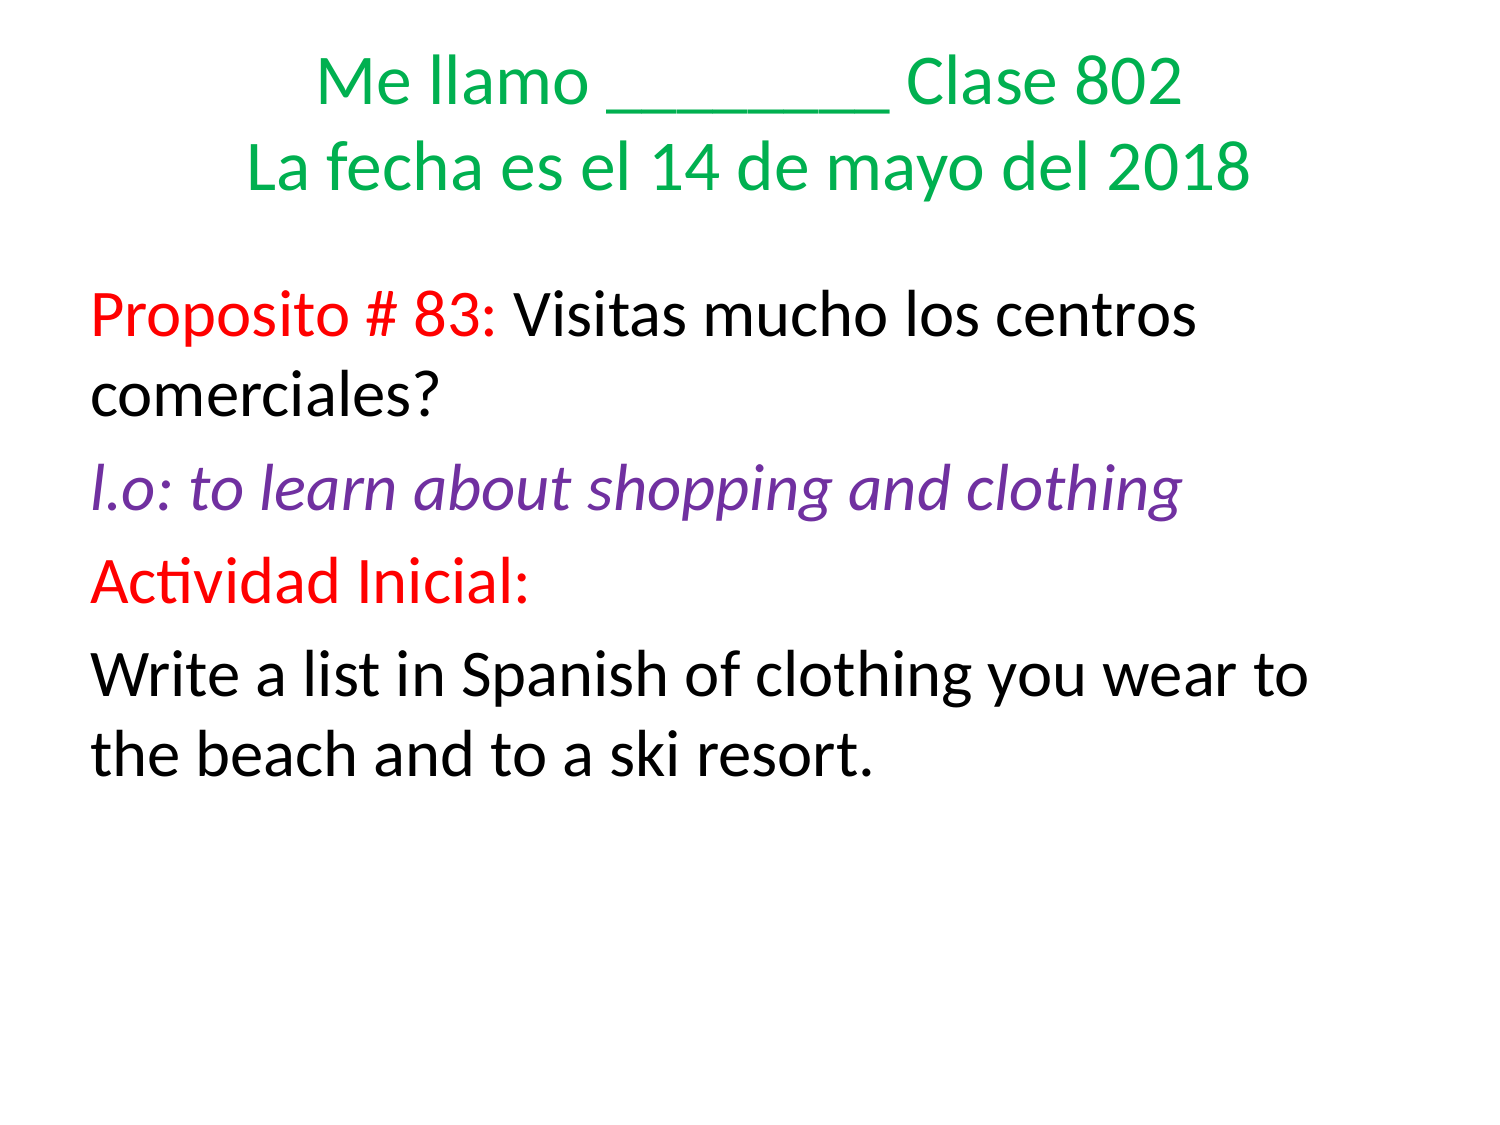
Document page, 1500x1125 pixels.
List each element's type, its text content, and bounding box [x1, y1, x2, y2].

title Me llamo ________ Clase 802 La fecha es el 14 de mayo del 2018 [75, 24, 1425, 213]
list Proposito # 83: Visitas mucho los centros comerciales? l.o: to learn about shopping and clothing Actividad Inicial: Write a list in Spanish of clothing you wear to the beach and to a ski resort. [75, 262, 1425, 1005]
